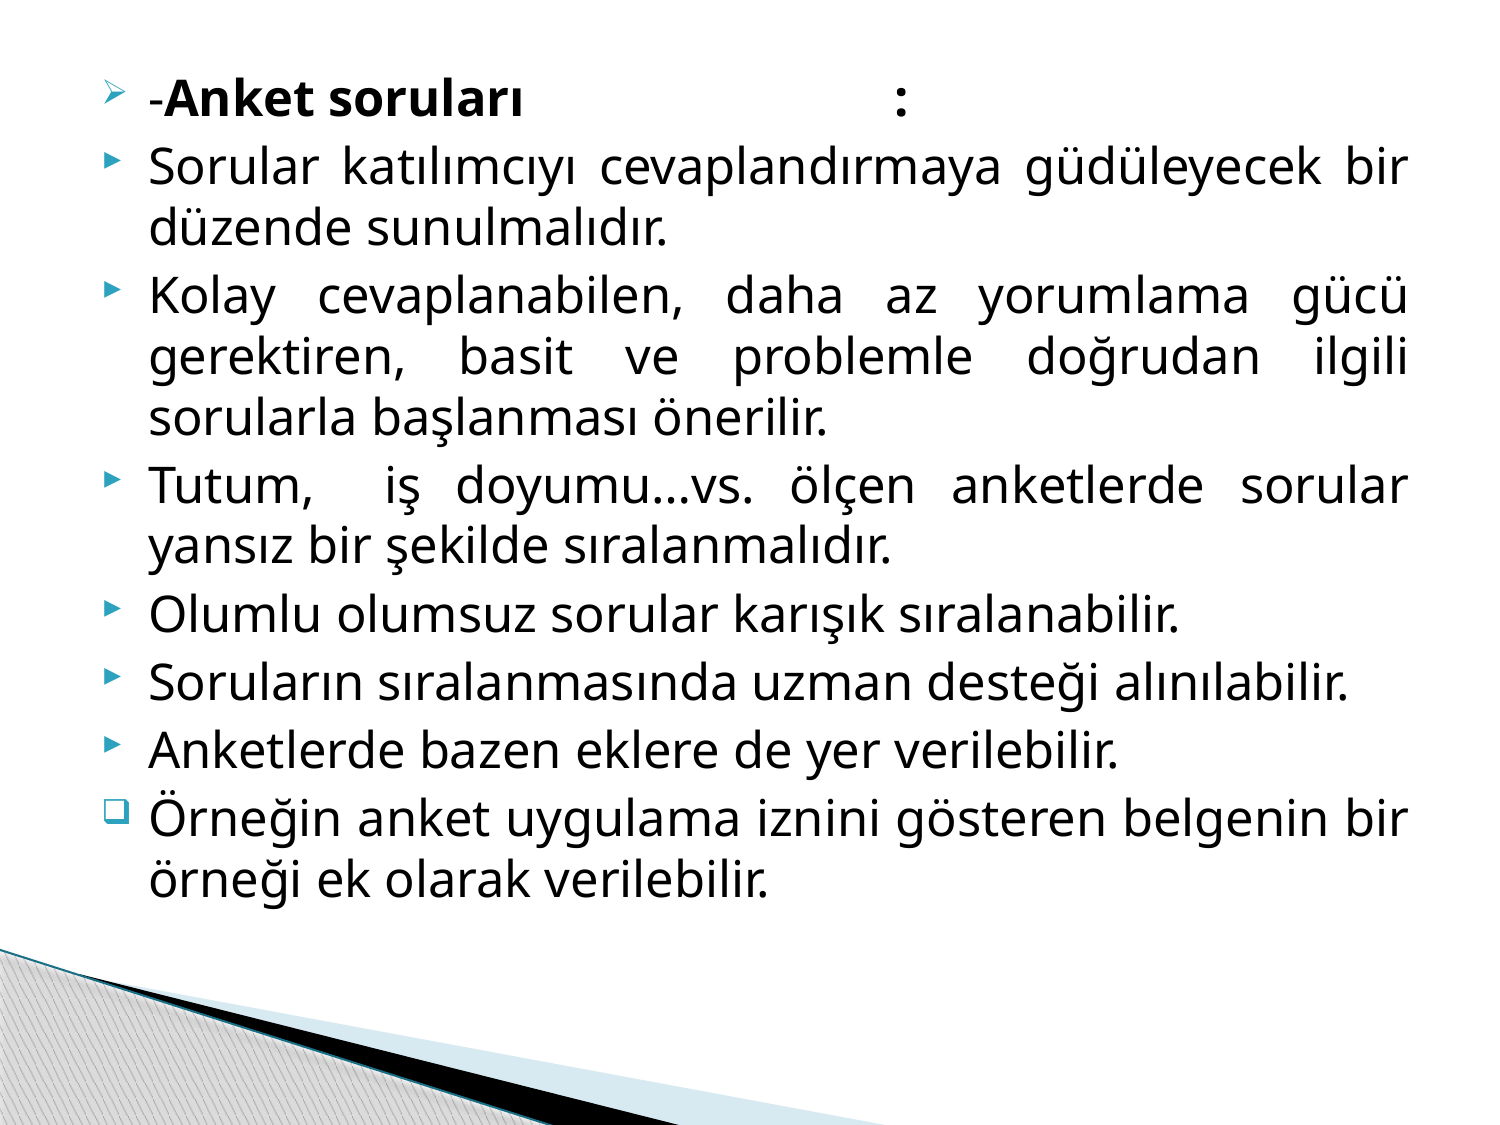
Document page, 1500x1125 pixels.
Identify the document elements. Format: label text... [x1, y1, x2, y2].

list -Anket soruları : Sorular katılımcıyı cevaplandırmaya güdüleyecek bir düzende sunulmalıdır. Kolay cevaplanabilen, daha az yorumlama gücü gerektiren, basit ve problemle doğrudan ilgili sorularla başlanması önerilir. Tutum, iş doyumu…vs. ölçen anketlerde sorular yansız bir şekilde sıralanmalıdır. Olumlu olumsuz sorular karışık sıralanabilir. Soruların sıralanmasında uzman desteği alınılabilir. Anketlerde bazen eklere de yer verilebilir. Örneğin anket uygulama iznini gösteren belgenin bir örneği ek olarak verilebilir. [75, 58, 1425, 986]
